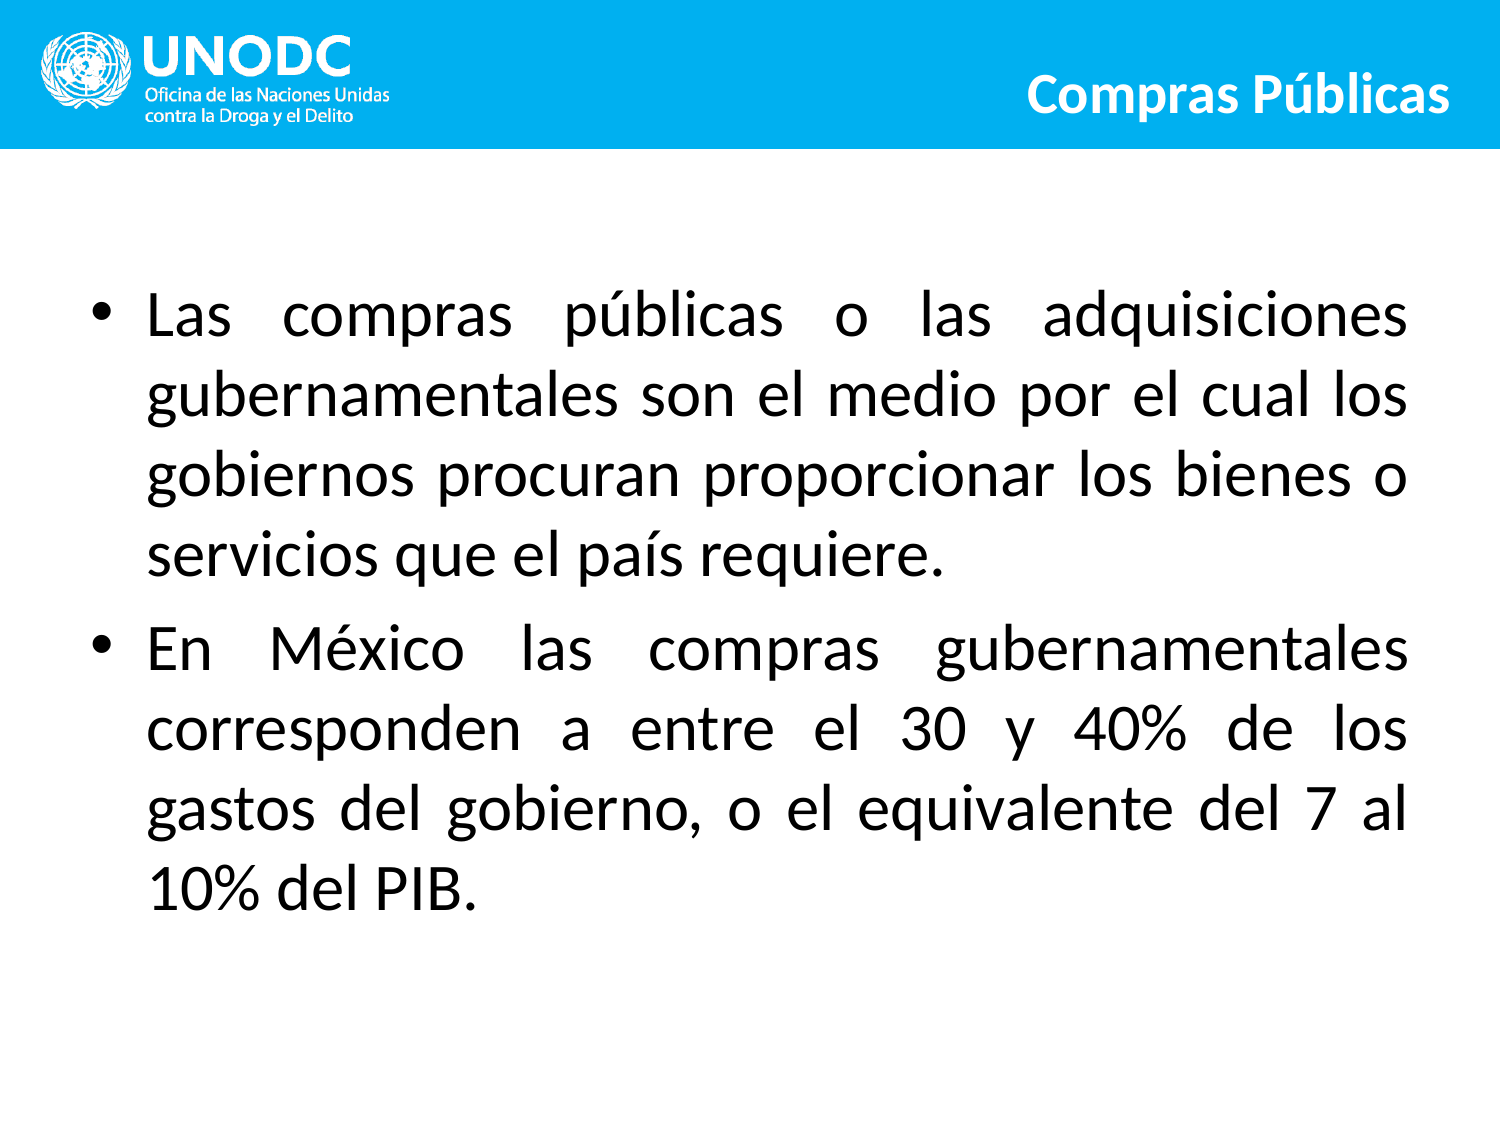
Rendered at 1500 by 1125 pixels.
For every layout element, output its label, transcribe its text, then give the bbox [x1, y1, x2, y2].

picture [365, 88, 371, 101]
picture [278, 37, 311, 74]
picture [42, 37, 80, 105]
picture [187, 37, 222, 74]
picture [92, 99, 110, 105]
picture [55, 33, 118, 96]
picture [271, 93, 281, 101]
picture [209, 88, 215, 101]
text_box Compras Públicas [1012, 47, 1466, 133]
picture [195, 93, 200, 101]
picture [145, 37, 177, 76]
picture [237, 94, 243, 101]
picture [230, 36, 270, 76]
picture [317, 36, 349, 76]
picture [100, 63, 130, 100]
list Las compras públicas o las adquisiciones gubernamentales son el medio por el cual los gobiernos procuran proporcionar los bienes o servicios que el país requiere. En México las compras gubernamentales corresponden a entre el 30 y 40% de los gastos del gobierno, o el equivalente del 7 al 10% del PIB. [75, 262, 1425, 1005]
picture [114, 38, 129, 63]
